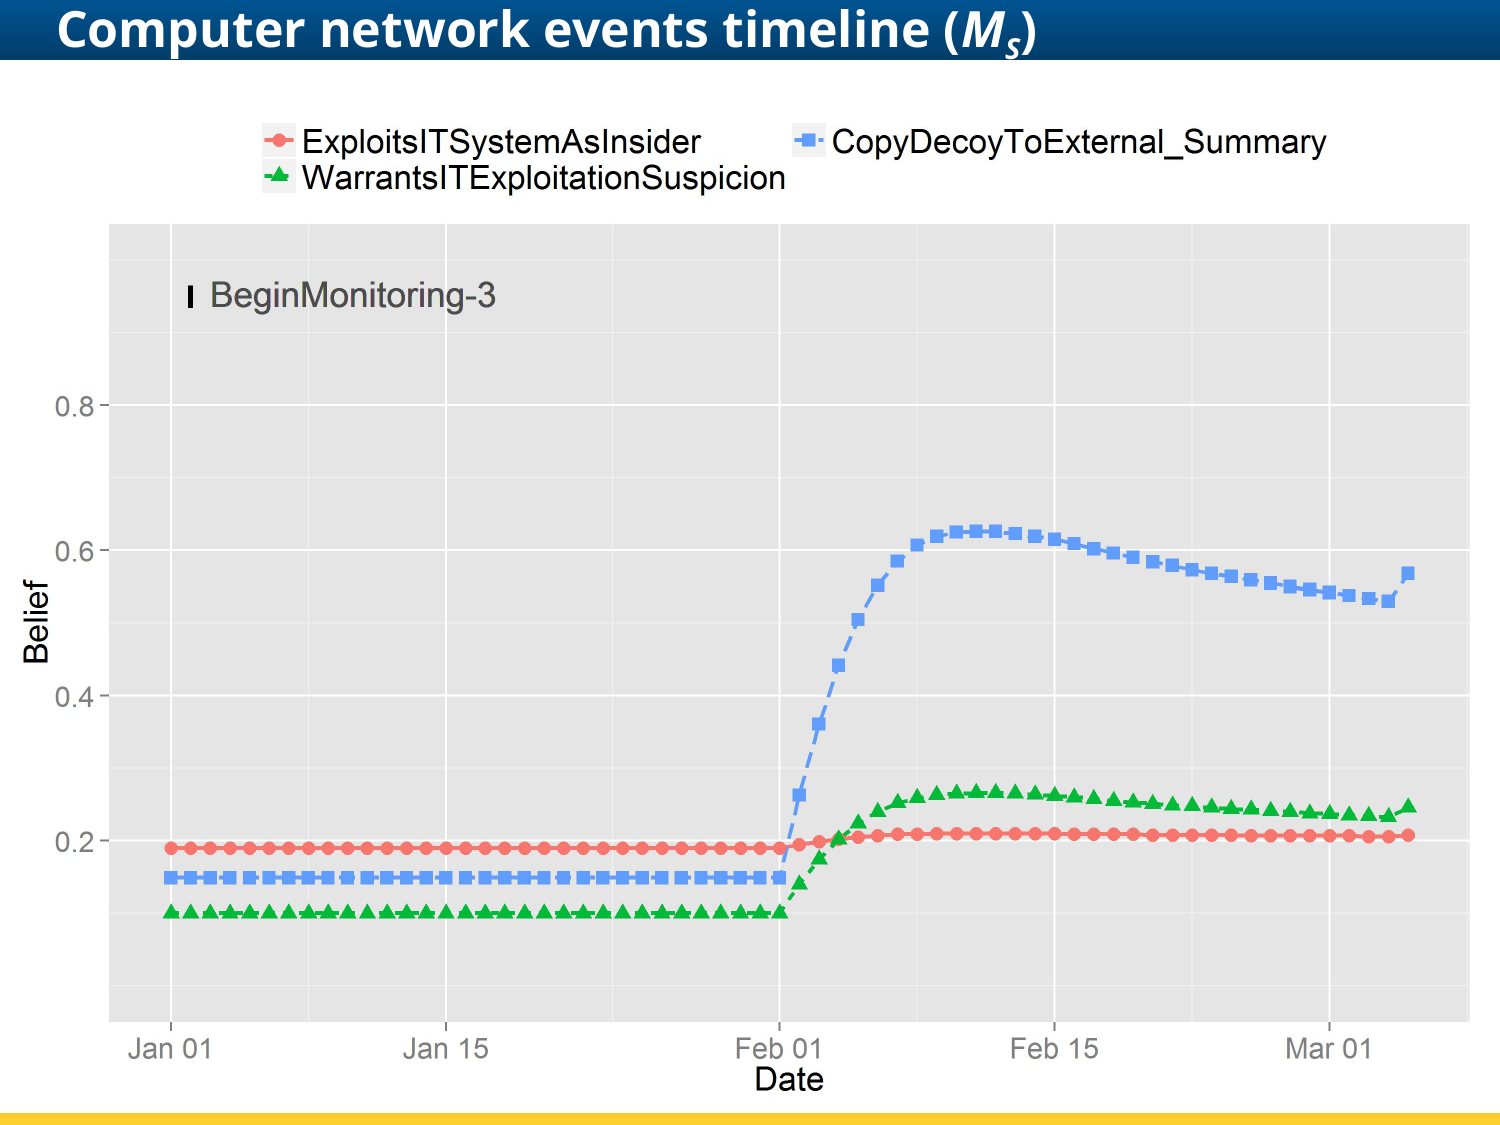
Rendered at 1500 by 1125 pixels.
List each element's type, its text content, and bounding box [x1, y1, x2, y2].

text_box Computer network events timeline (MS) [41, 0, 1462, 60]
picture [0, 62, 1500, 1113]
